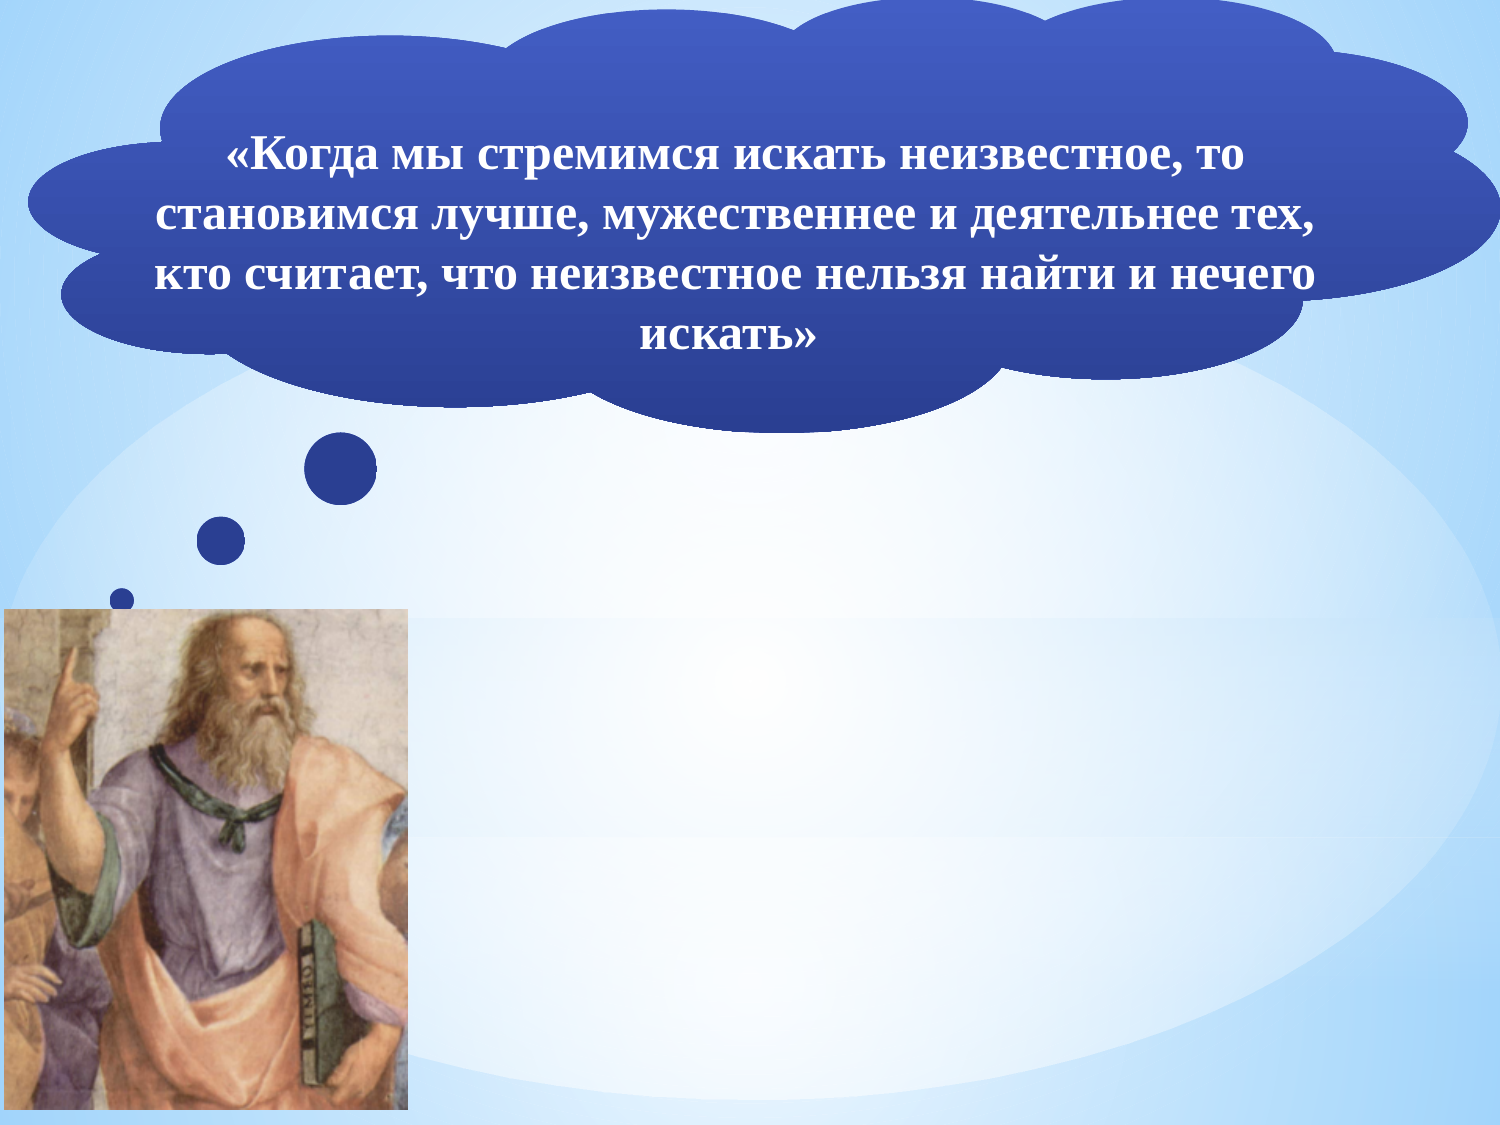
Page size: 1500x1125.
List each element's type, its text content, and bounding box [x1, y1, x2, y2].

text_box [1004, 368, 1207, 380]
text_box [251, 368, 1001, 434]
text_box [196, 516, 246, 566]
text_box [163, 0, 1500, 293]
text_box [304, 432, 377, 506]
text_box [109, 588, 134, 607]
text_box «Когда мы стремимся искать неизвестное, то становимся лучше, мужественнее и деятельнее тех, кто считает, что неизвестное нельзя найти и нечего искать» [100, 112, 1371, 368]
text_box [28, 150, 100, 335]
picture [4, 609, 408, 1111]
